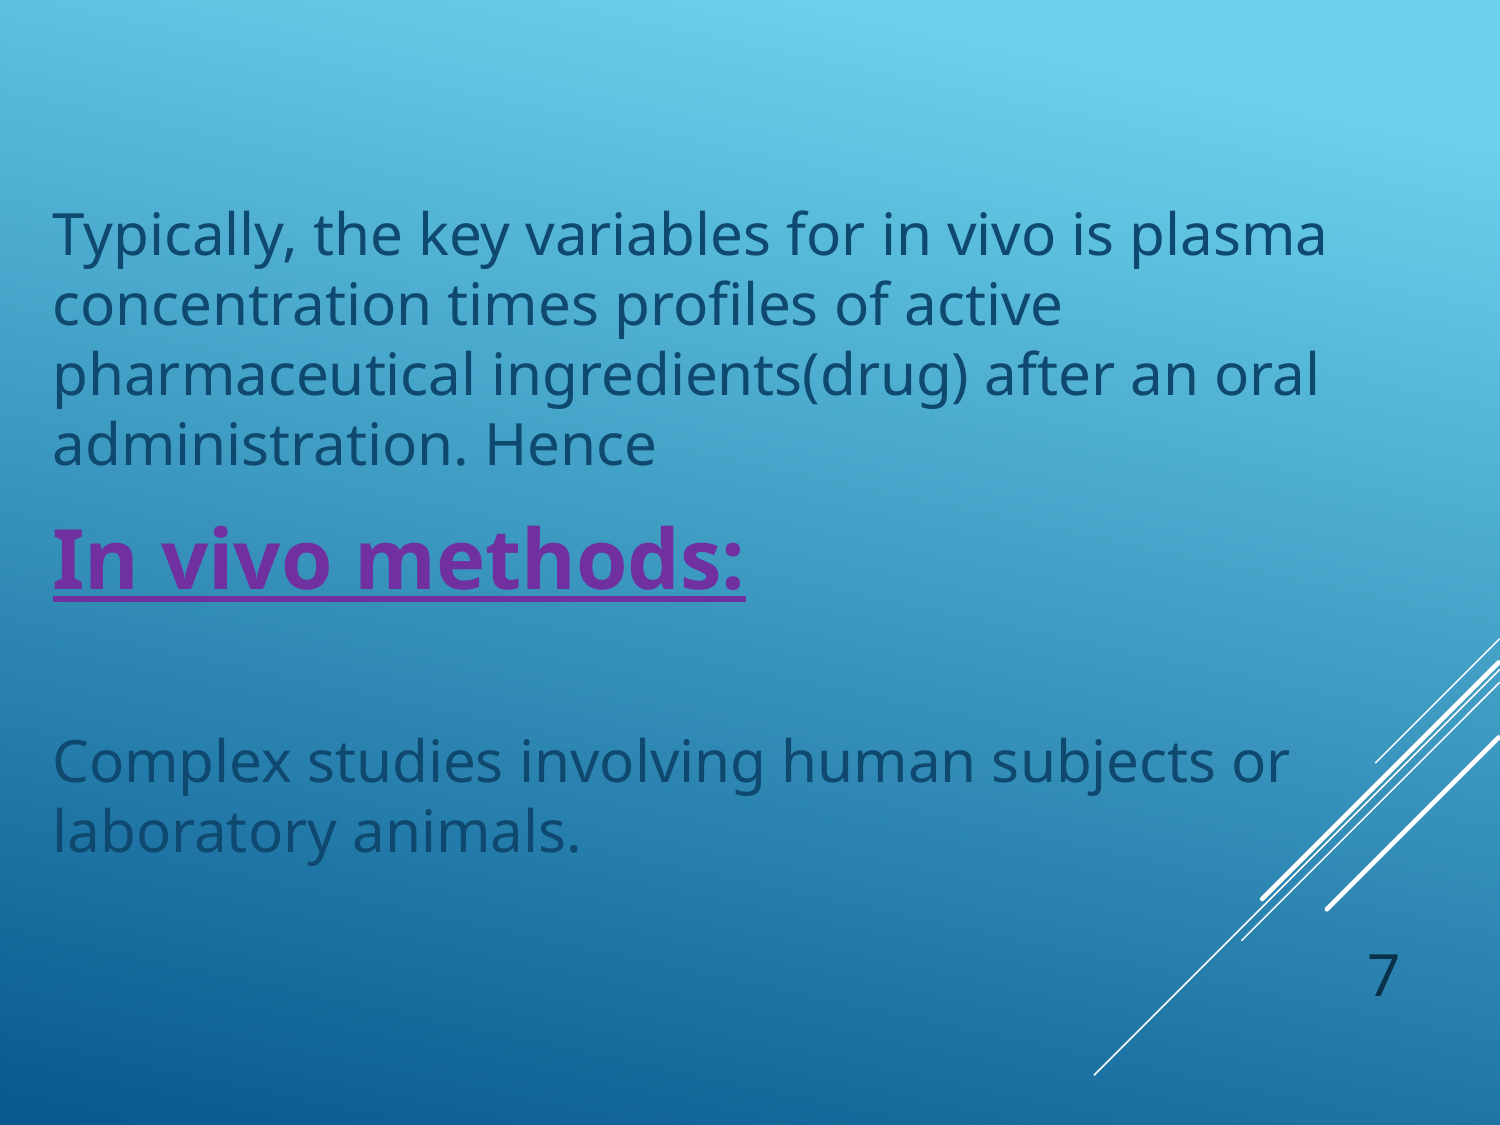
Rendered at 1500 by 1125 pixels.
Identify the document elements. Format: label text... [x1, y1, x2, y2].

list Typically, the key variables for in vivo is plasma concentration times profiles of active pharmaceutical ingredients(drug) after an oral administration. Hence In vivo methods: Complex studies involving human subjects or laboratory animals. [37, 62, 1475, 1071]
slide_number 7 [1275, 915, 1416, 1025]
